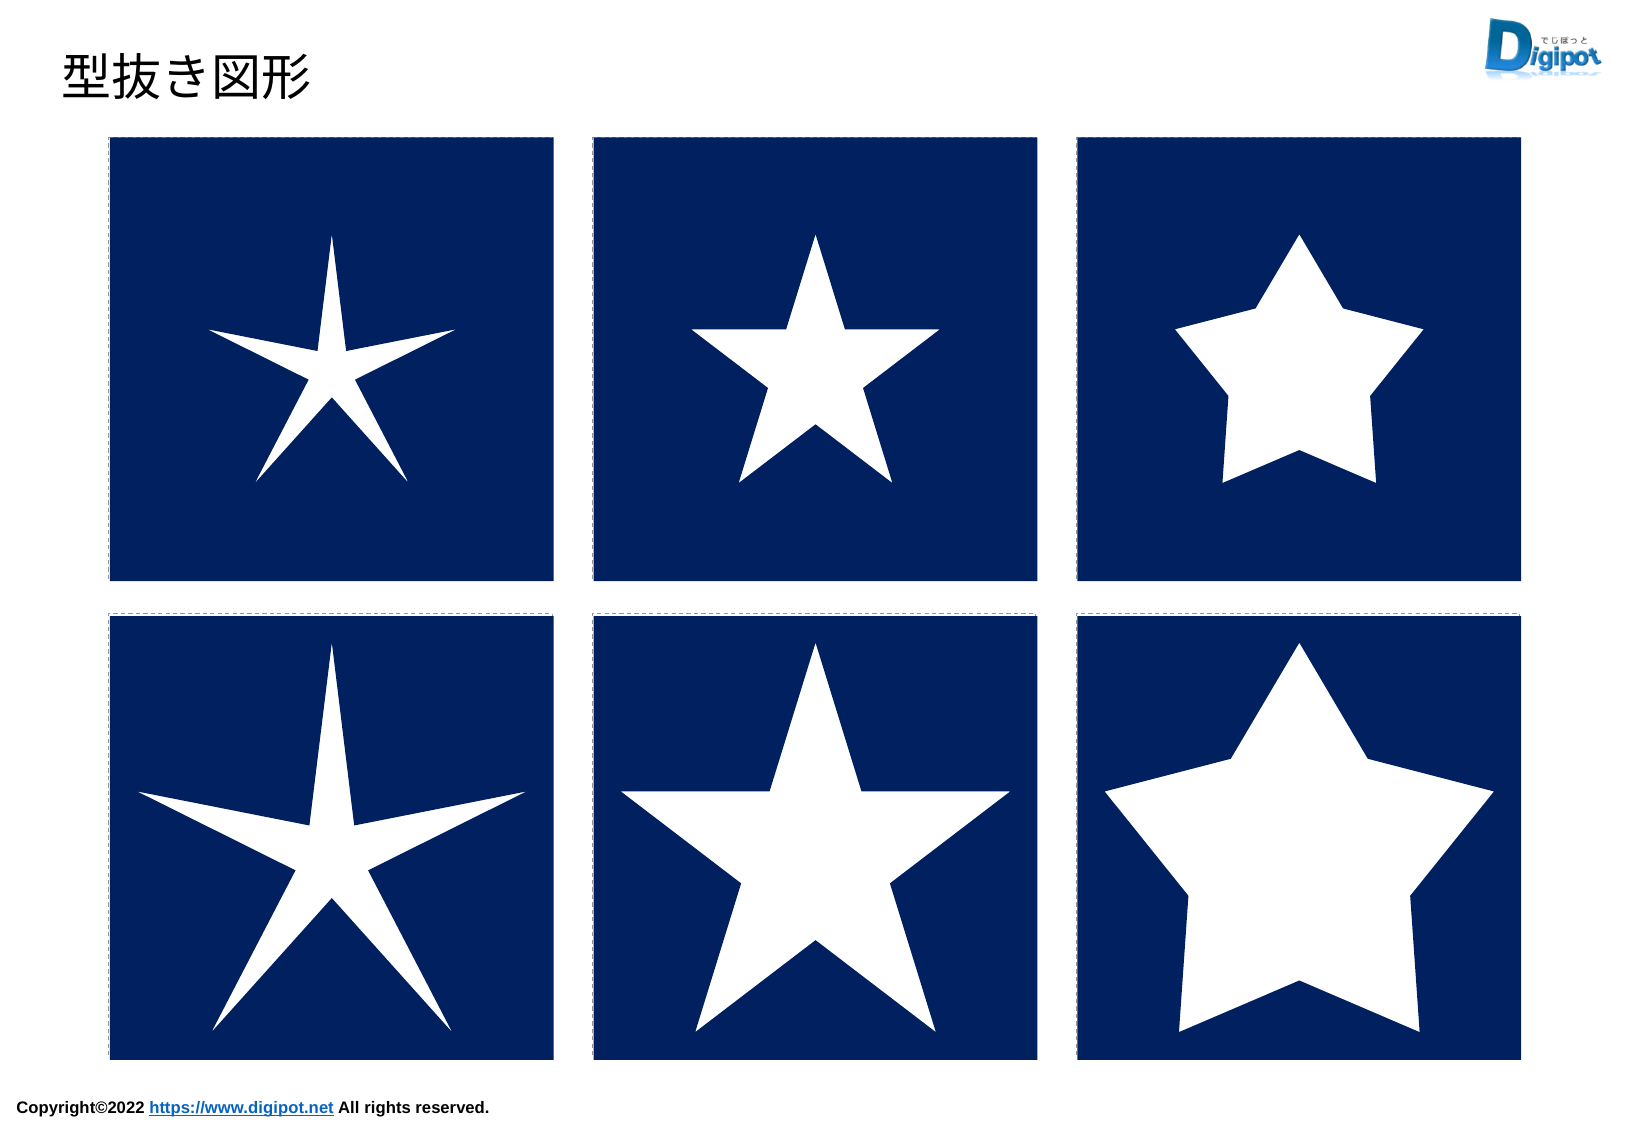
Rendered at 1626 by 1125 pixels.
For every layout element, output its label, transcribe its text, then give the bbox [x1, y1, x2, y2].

picture [1485, 18, 1602, 82]
text_box [109, 615, 555, 1061]
text_box [1076, 615, 1522, 1061]
text_box 型抜き図形 [46, 38, 327, 113]
text_box [109, 136, 555, 582]
text_box [593, 136, 1038, 582]
text_box [593, 615, 1038, 1061]
text_box [1076, 136, 1522, 582]
